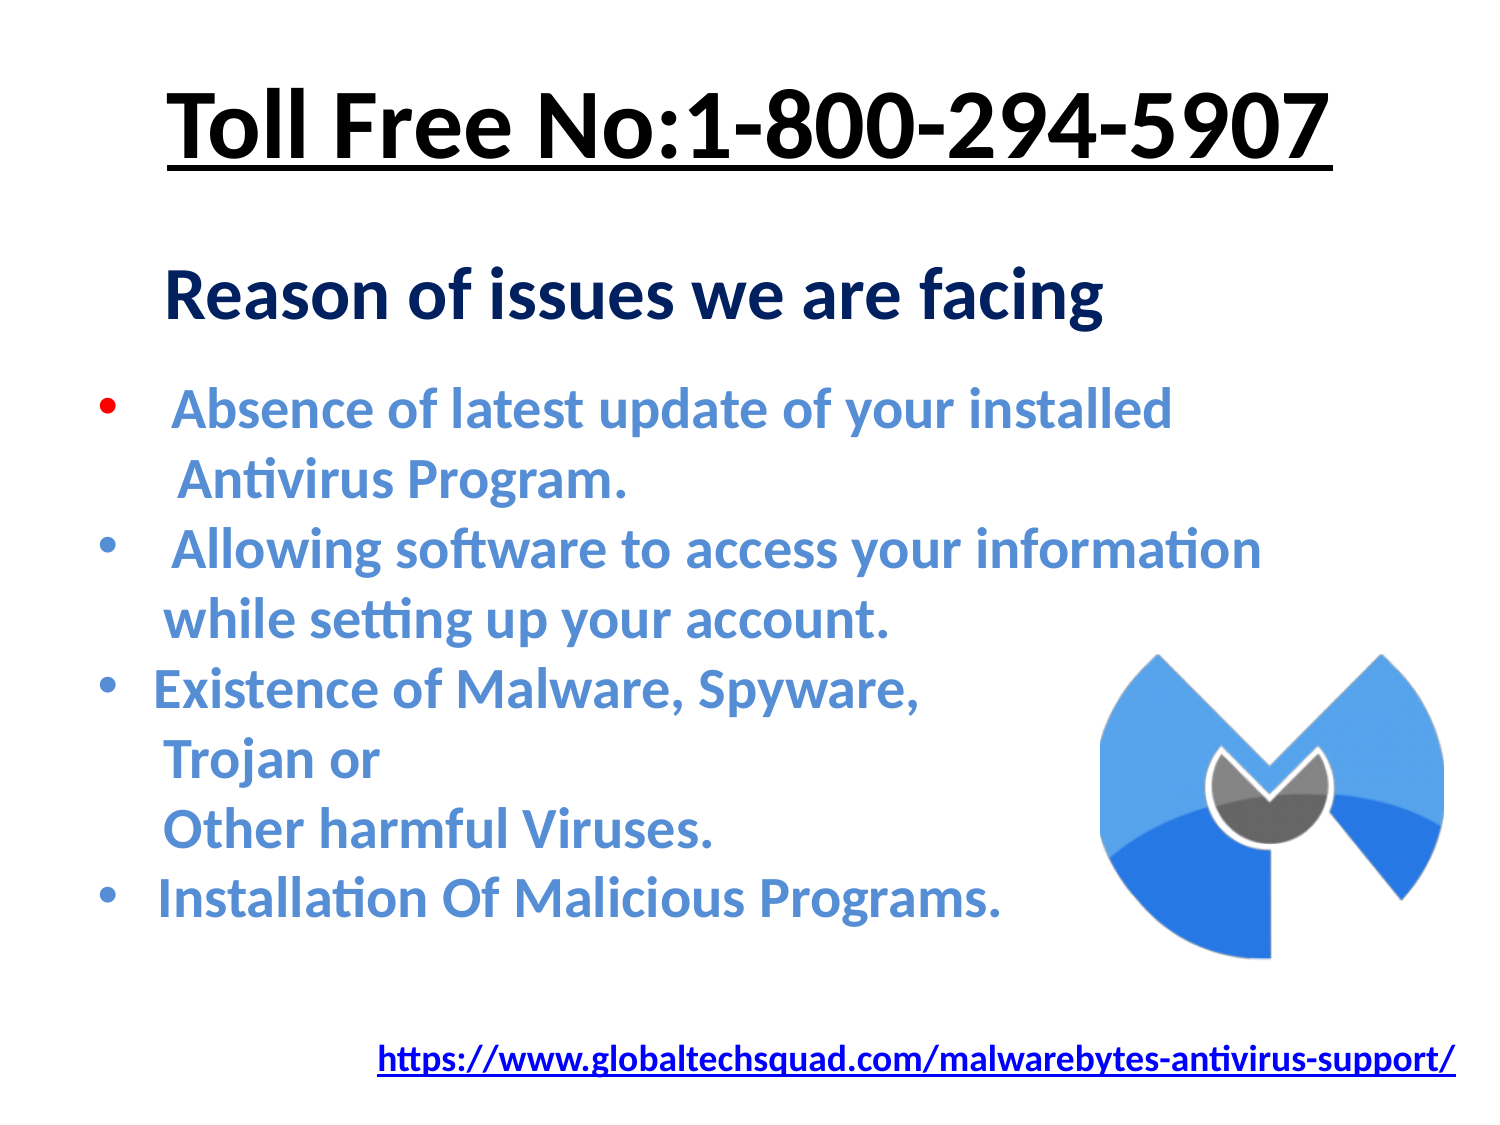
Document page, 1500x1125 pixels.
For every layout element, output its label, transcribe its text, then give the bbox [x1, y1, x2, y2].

text_box Absence of latest update of your installed Antivirus Program. Allowing software to access your information while setting up your account. Existence of Malware, Spyware, Trojan or Other harmful Viruses. Installation Of Malicious Programs. [82, 362, 1292, 1087]
text_box Reason of issues we are facing [149, 237, 1120, 343]
text_box https://www.globaltechsquad.com/malwarebytes-antivirus-support/ [1292, 1026, 1500, 1087]
picture [1099, 637, 1444, 982]
text_box Toll Free No:1-800-294-5907 [152, 51, 1348, 186]
